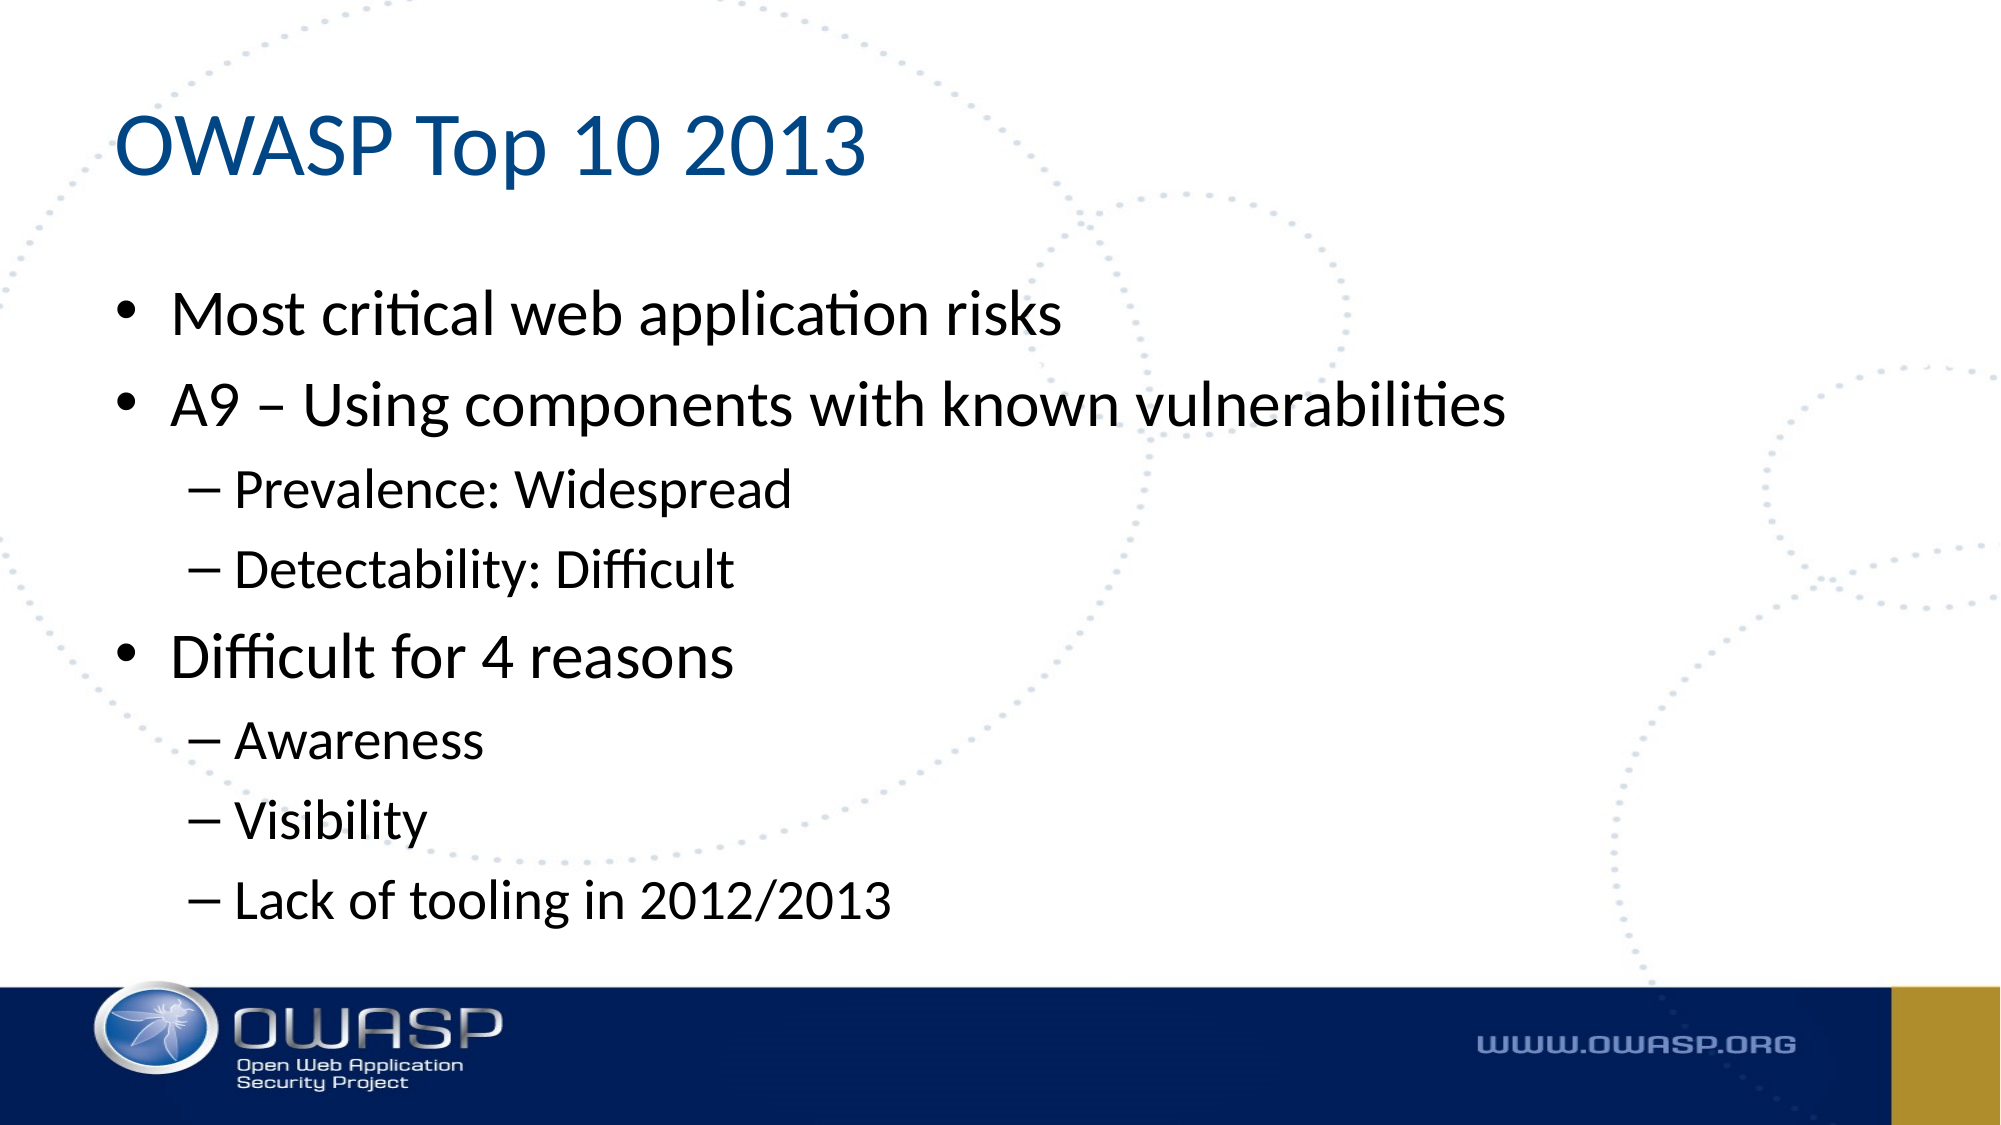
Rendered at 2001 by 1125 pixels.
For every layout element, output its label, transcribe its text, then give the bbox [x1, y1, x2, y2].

title OWASP Top 10 2013 [99, 45, 1900, 233]
picture [0, 0, 2001, 1125]
list Most critical web application risks A9 – Using components with known vulnerabilities Prevalence: Widespread Detectability: Difficult Difficult for 4 reasons Awareness Visibility Lack of tooling in 2012/2013 [99, 262, 1900, 940]
